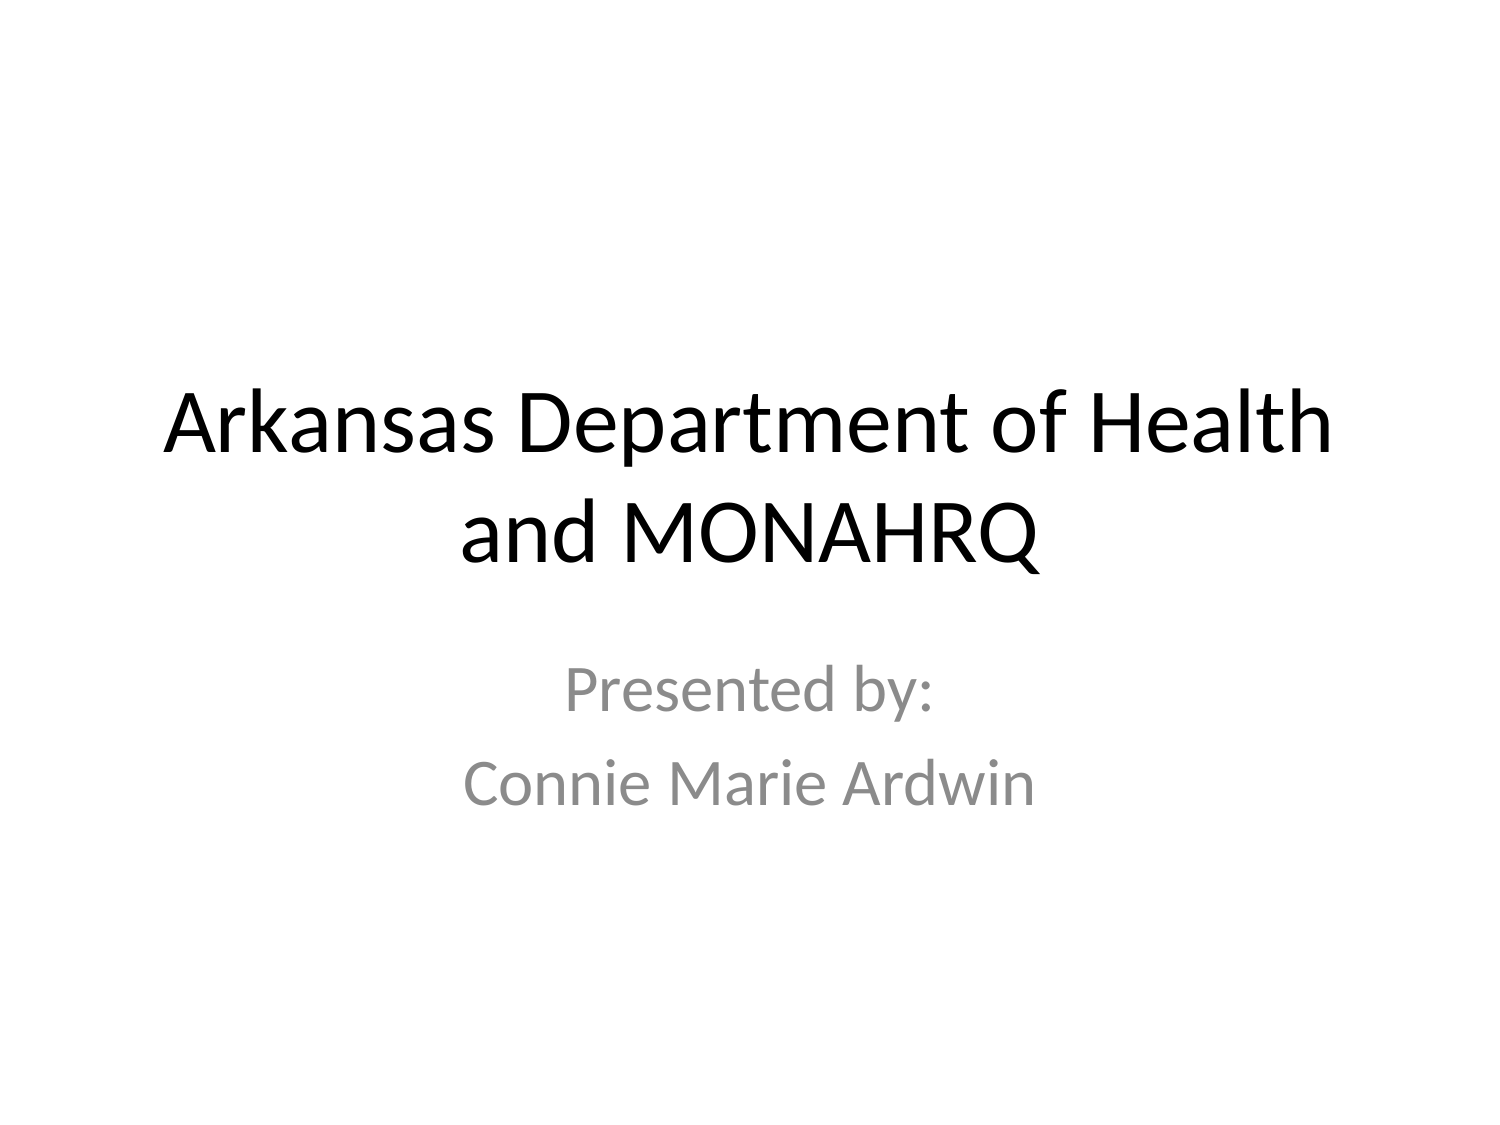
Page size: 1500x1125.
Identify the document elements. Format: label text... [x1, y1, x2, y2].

subtitle Presented by: Connie Marie Ardwin [225, 637, 1275, 925]
title Arkansas Department of Health and MONAHRQ [112, 350, 1388, 592]
